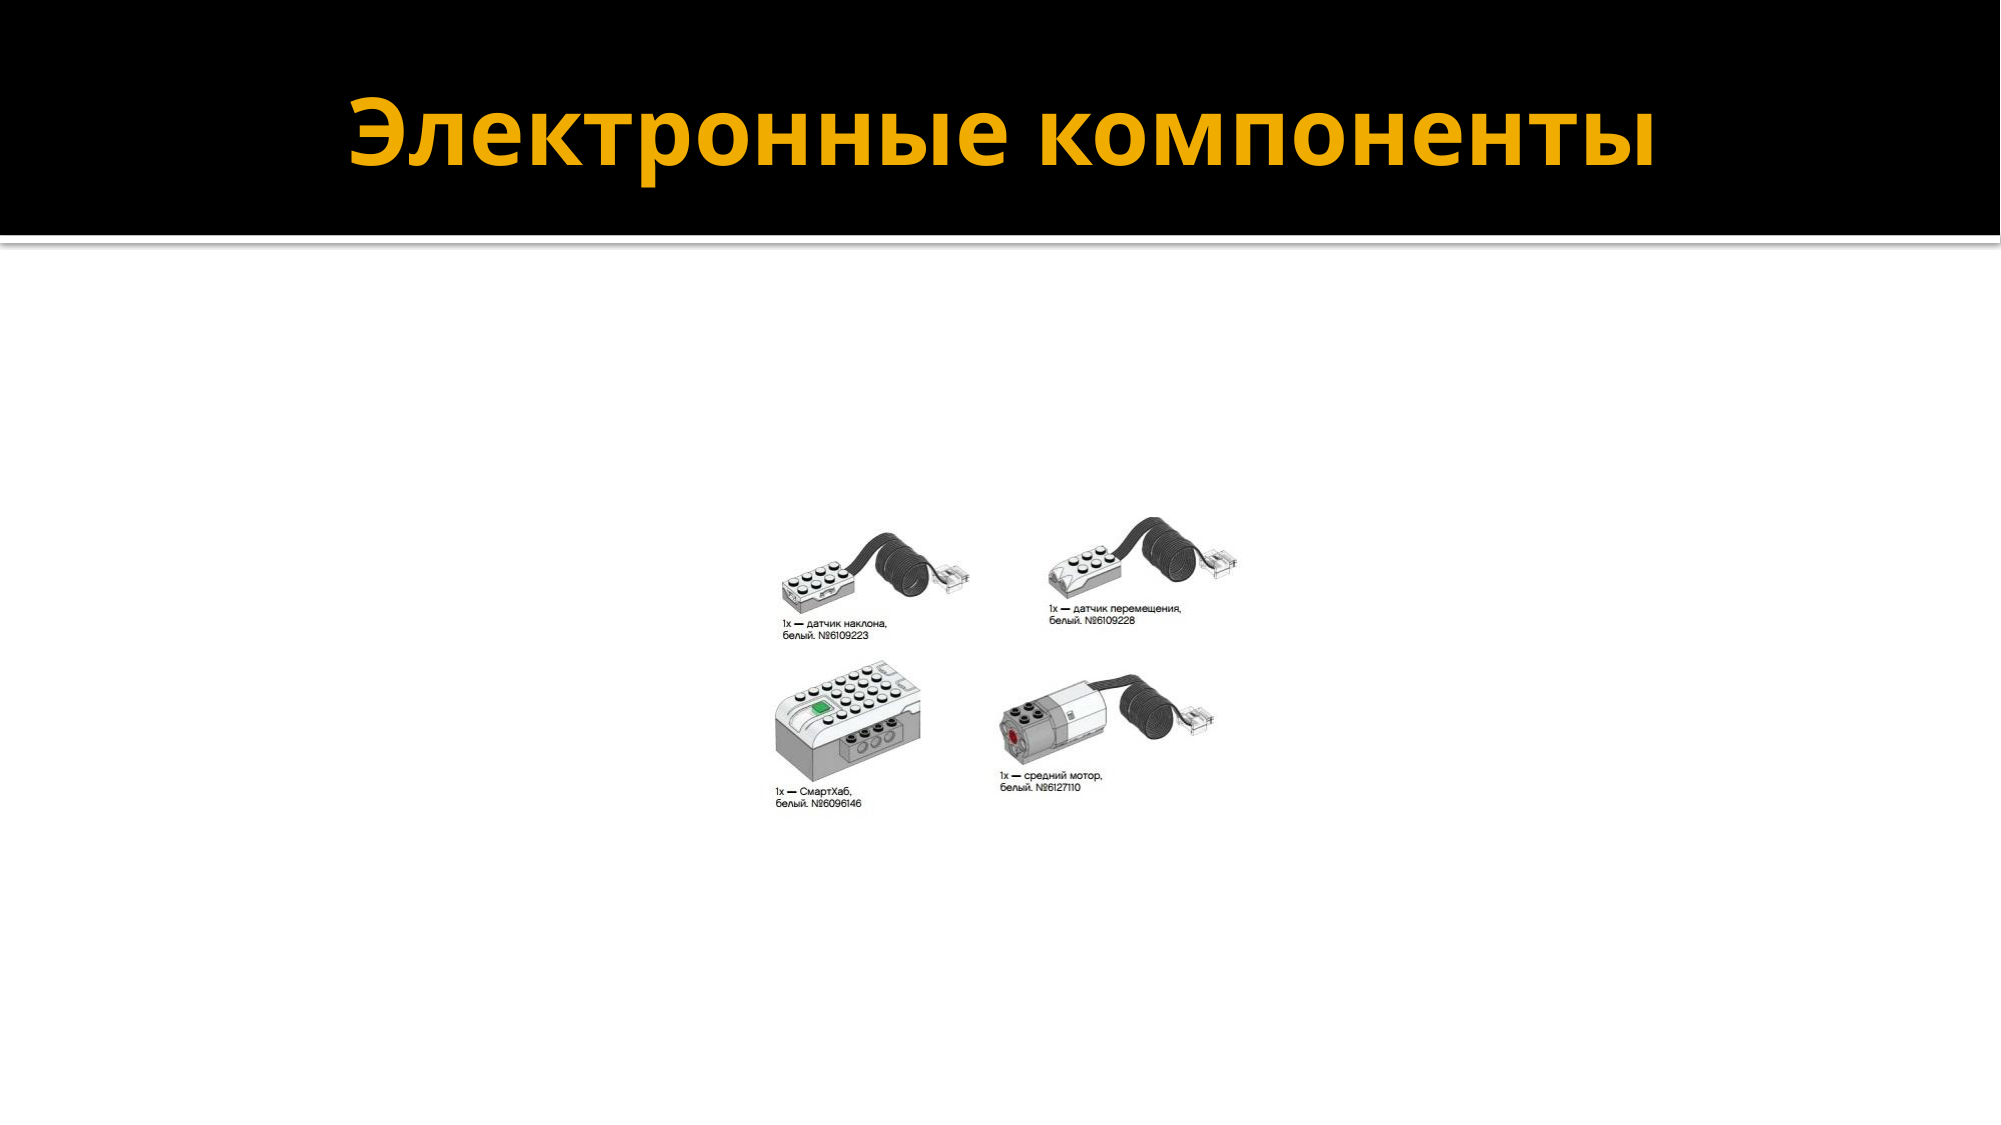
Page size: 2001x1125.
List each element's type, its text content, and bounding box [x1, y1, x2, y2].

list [745, 517, 1255, 825]
title Электронные компоненты [99, 25, 1900, 231]
